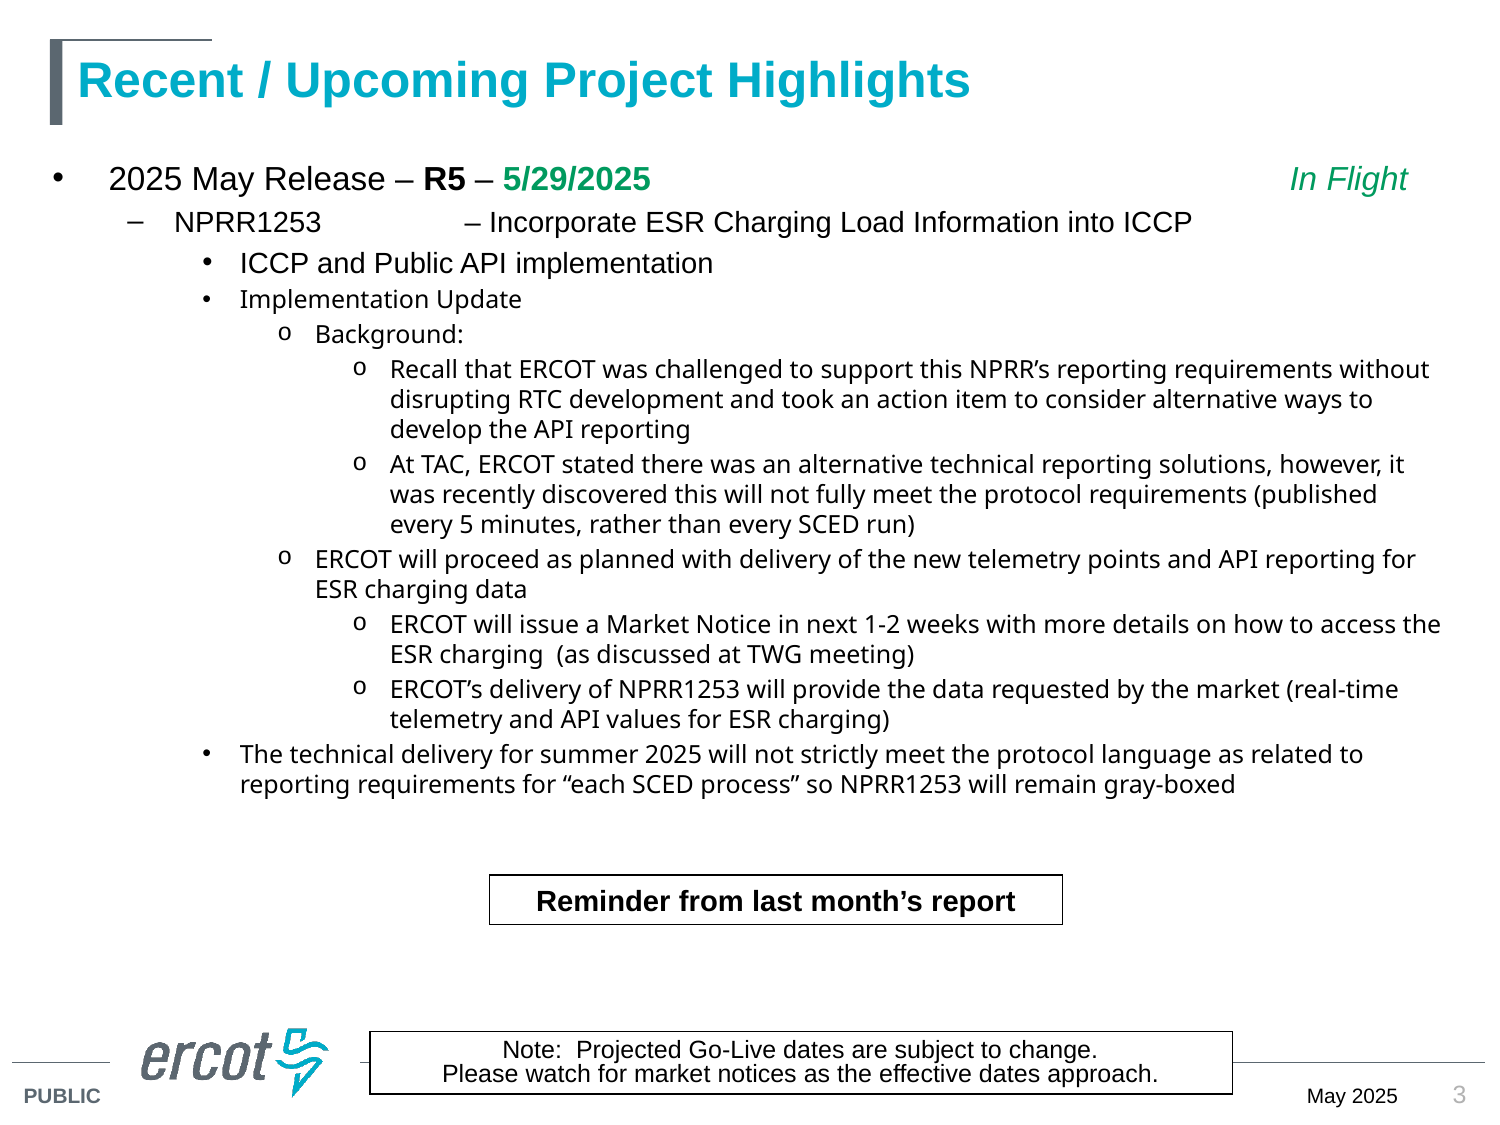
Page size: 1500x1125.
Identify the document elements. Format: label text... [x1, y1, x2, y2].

text_box Reminder from last month’s report [489, 874, 1063, 925]
picture [137, 1024, 332, 1100]
text_box Note: Projected Go-Live dates are subject to change. Please watch for market notices as the effective dates approach. [369, 1031, 1233, 1095]
title Recent / Upcoming Project Highlights [62, 39, 1038, 118]
slide_number 3 [1437, 1076, 1475, 1112]
list 2025 May Release – R5 – 5/29/2025 In Flight NPRR1253 – Incorporate ESR Charging Load Information into ICCP ICCP and Public API implementation Implementation Update Background: Recall that ERCOT was challenged to support this NPRR’s reporting requirements without disrupting RTC development and took an action item to consider alternative ways to develop the API reporting At TAC, ERCOT stated there was an alternative technical reporting solutions, however, it was recently discovered this will not fully meet the protocol requirements (published every 5 minutes, rather than every SCED run) ERCOT will proceed as planned with delivery of the new telemetry points and API reporting for ESR charging data ERCOT will issue a Market Notice in next 1-2 weeks with more details on how to access the ESR charging (as discussed at TWG meeting) ERCOT’s delivery of NPRR1253 will provide the data requested by the market (real-time telemetry and API values for ESR charging) The technical delivery for summer 2025 will not strictly meet the protocol language as related to reporting requirements for “each SCED process” so NPRR1253 will remain gray-boxed [37, 149, 1463, 1013]
